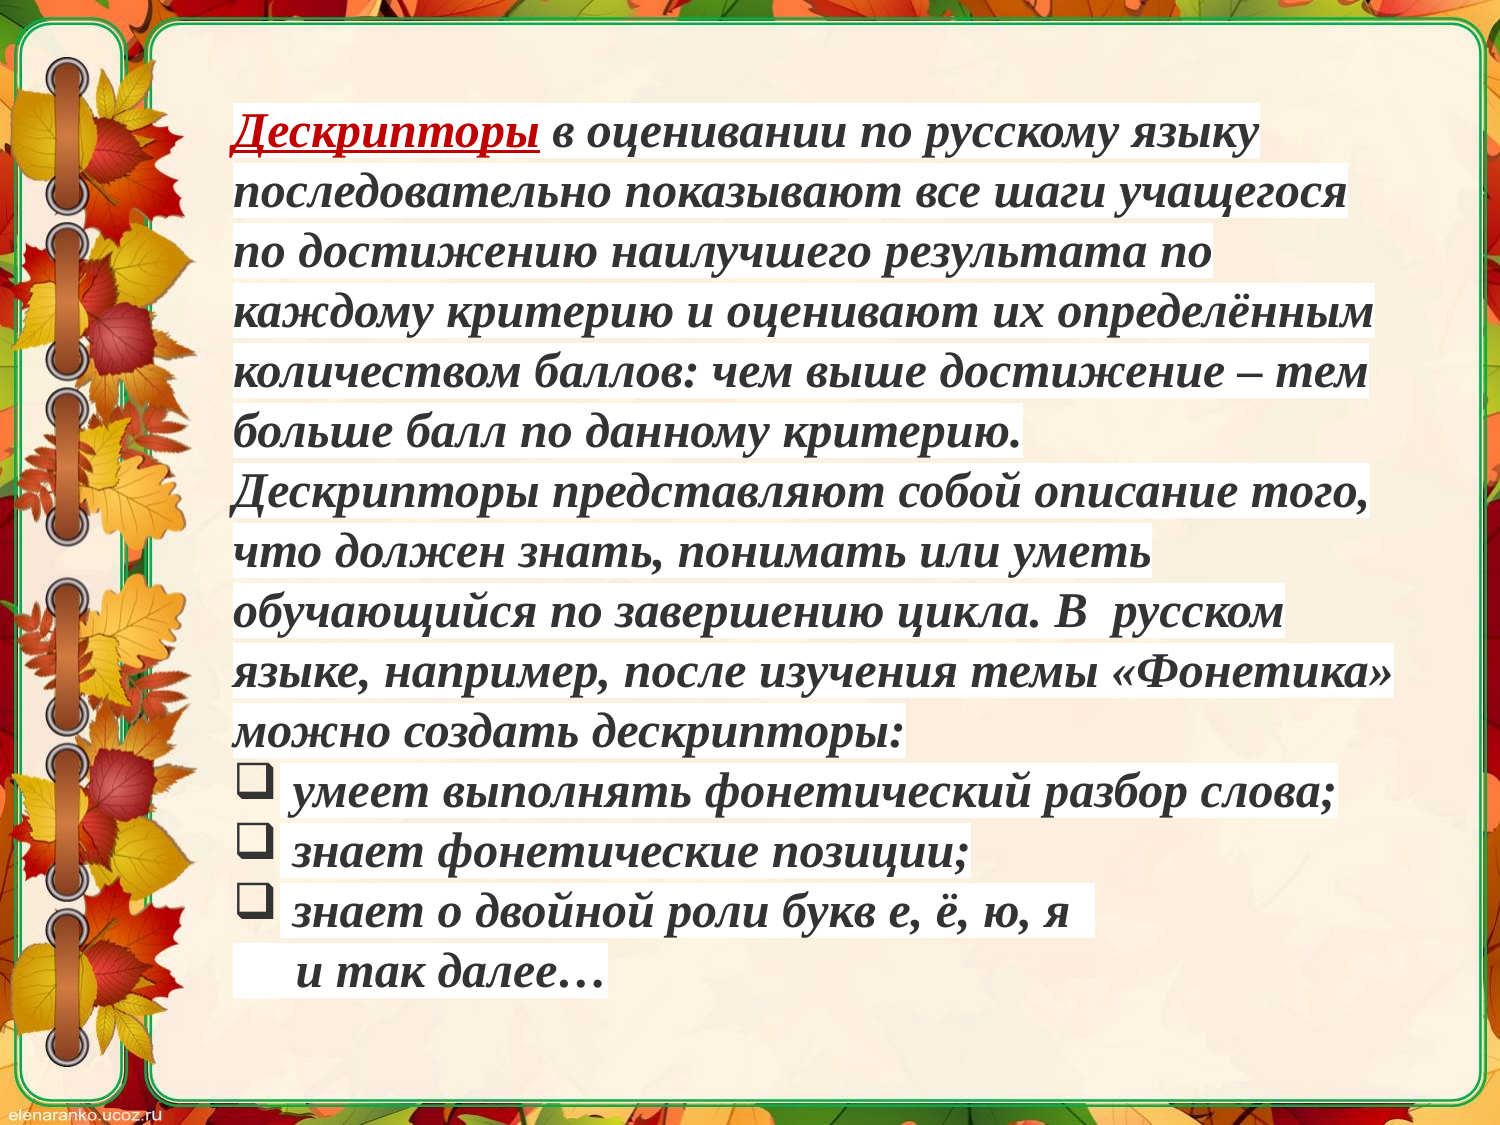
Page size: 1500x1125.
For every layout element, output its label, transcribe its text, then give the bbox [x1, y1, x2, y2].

picture [0, 0, 1500, 1125]
text_box Дескрипторы в оценивании по русскому языку последовательно показывают все шаги учащегося по достижению наилучшего результата по каждому критерию и оценивают их определённым количеством баллов: чем выше достижение – тем больше балл по данному критерию. Дескрипторы представляют собой описание того, что должен знать, понимать или уметь обучающийся по завершению цикла. В русском языке, например, после изучения темы «Фонетика» можно создать дескрипторы: умеет выполнять фонетический разбор слова; знает фонетические позиции; знает о двойной роли букв е, ё, ю, я и так далее… [218, 89, 1424, 1125]
